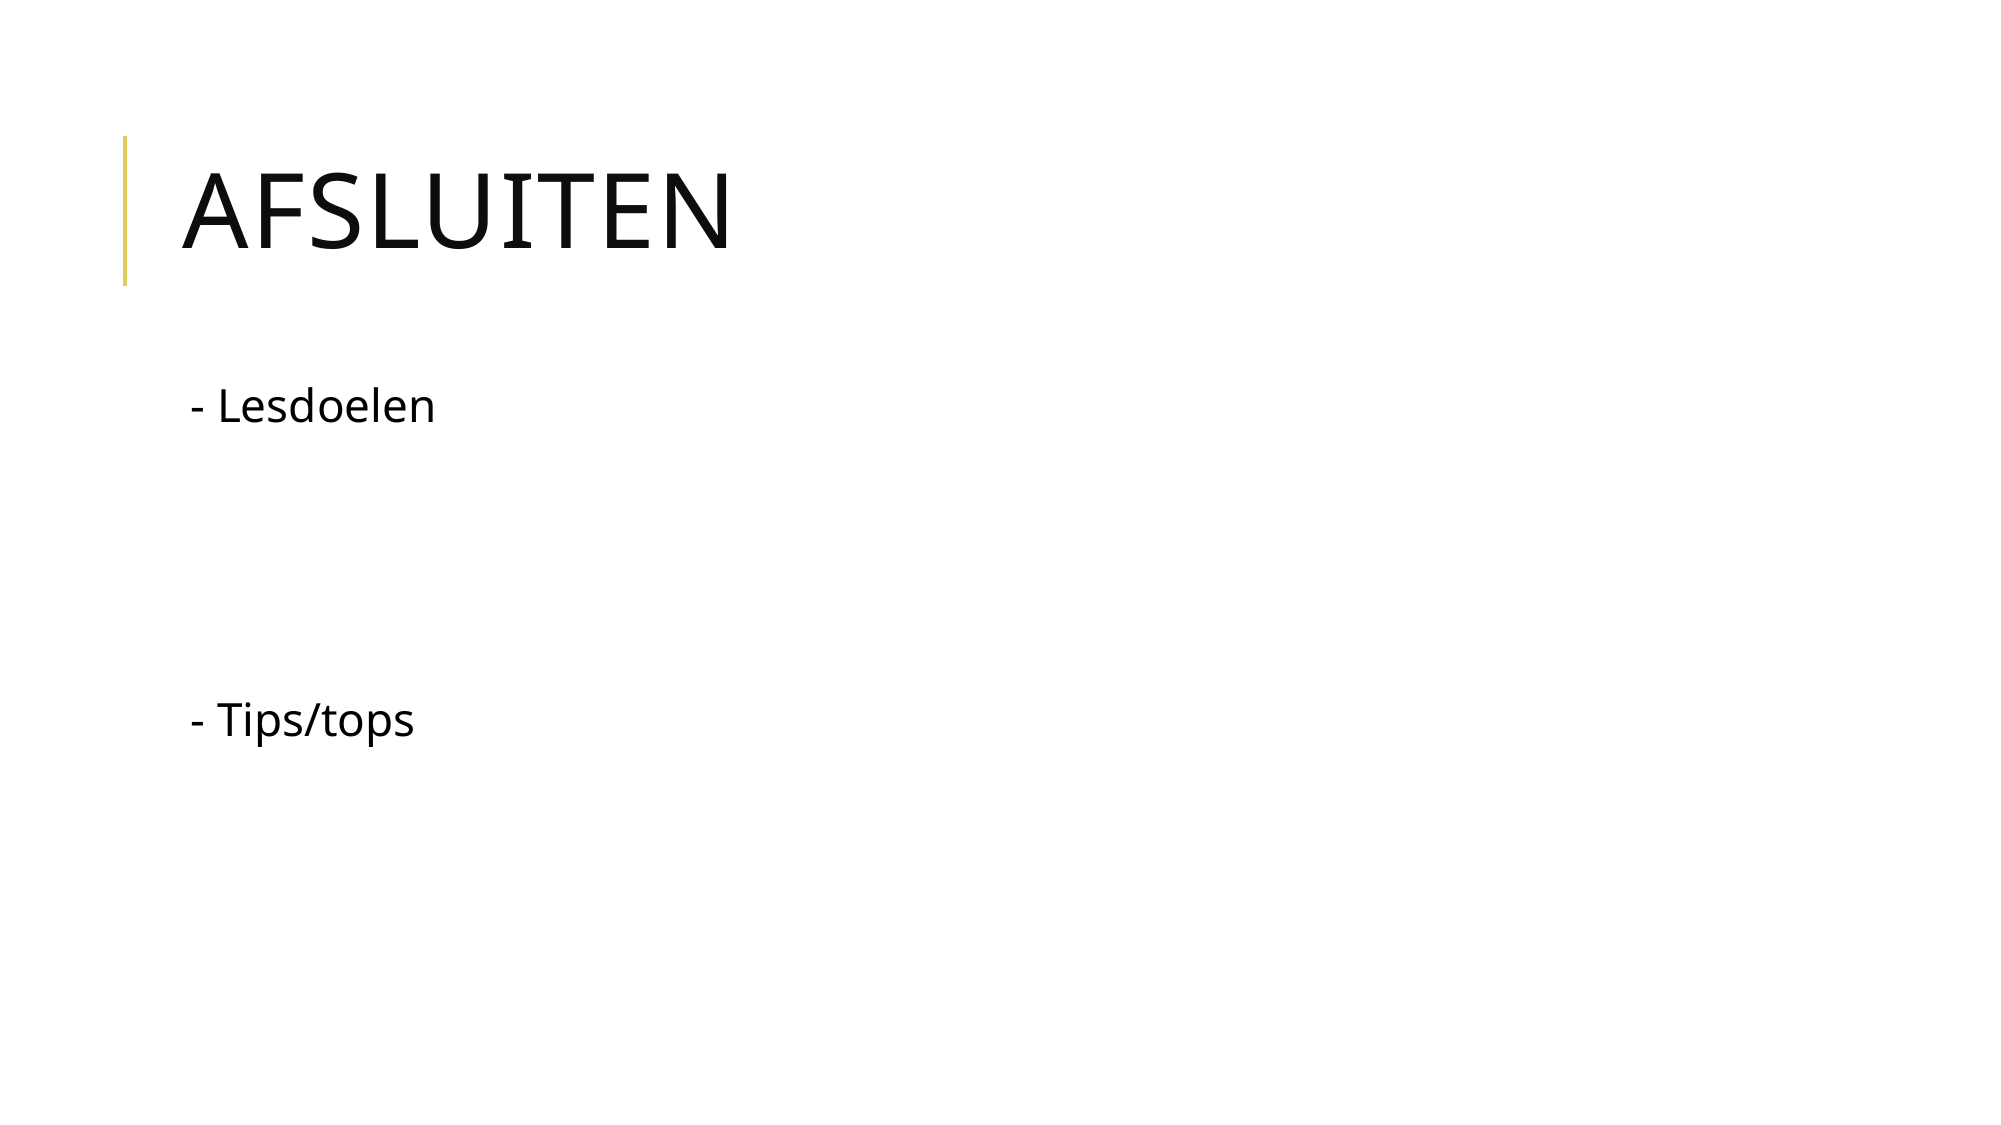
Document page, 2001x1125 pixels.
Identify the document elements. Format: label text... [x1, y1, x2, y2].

list - Lesdoelen - Tips/tops [168, 375, 1763, 1035]
title Afsluiten [168, 96, 1763, 342]
